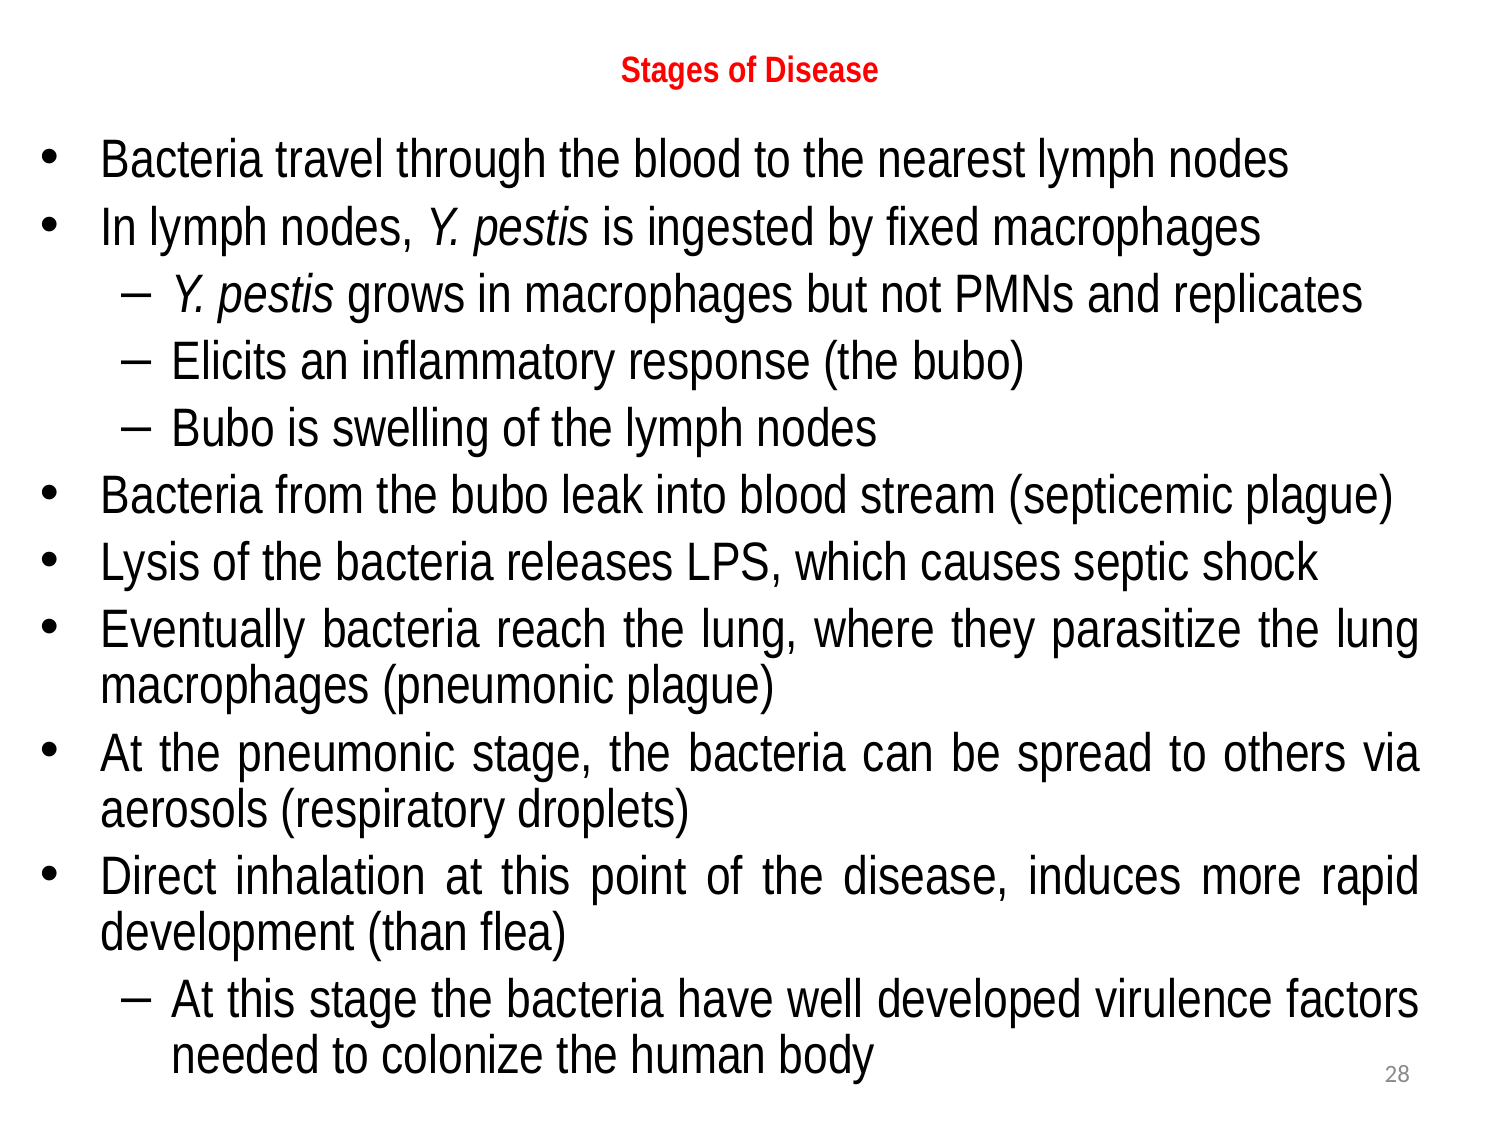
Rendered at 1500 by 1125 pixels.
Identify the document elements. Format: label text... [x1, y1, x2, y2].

slide_number 28 [1074, 1042, 1425, 1103]
footer [512, 1042, 988, 1103]
list Bacteria travel through the blood to the nearest lymph nodes In lymph nodes, Y. pestis is ingested by fixed macrophages Y. pestis grows in macrophages but not PMNs and replicates Elicits an inflammatory response (the bubo) Bubo is swelling of the lymph nodes Bacteria from the bubo leak into blood stream (septicemic plague) Lysis of the bacteria releases LPS, which causes septic shock Eventually bacteria reach the lung, where they parasitize the lung macrophages (pneumonic plague) At the pneumonic stage, the bacteria can be spread to others via aerosols (respiratory droplets) Direct inhalation at this point of the disease, induces more rapid development (than flea) At this stage the bacteria have well developed virulence factors needed to colonize the human body [24, 125, 1438, 1113]
title Stages of Disease [75, 37, 1425, 125]
